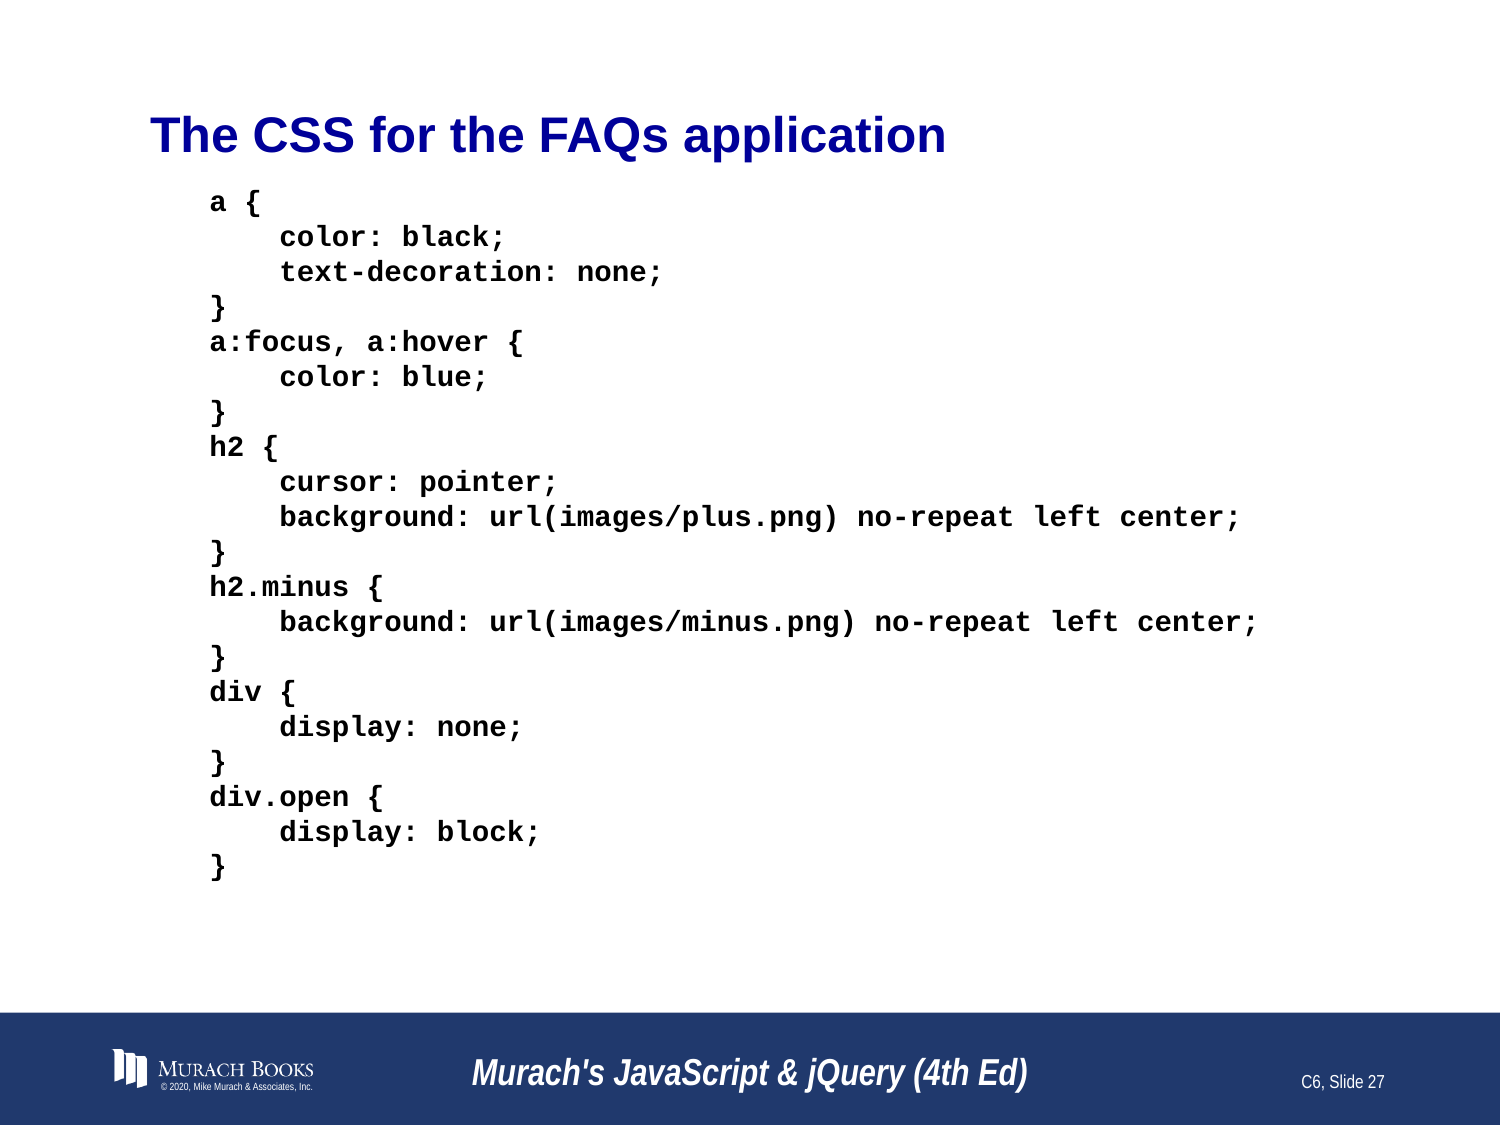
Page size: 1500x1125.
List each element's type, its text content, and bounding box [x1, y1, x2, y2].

slide_number Murach's JavaScript & jQuery (4th Ed) [463, 1025, 1050, 1100]
footer © 2020, Mike Murach & Associates, Inc. [12, 1025, 463, 1100]
slide_number C6, Slide 27 [1087, 1025, 1400, 1100]
title The CSS for the FAQs application [150, 102, 1350, 164]
list a { color: black; text-decoration: none; } a:focus, a:hover { color: blue; } h2 { cursor: pointer; background: url(images/plus.png) no-repeat left center; } h2.minus { background: url(images/minus.png) no-repeat left center; } div { display: none; } div.open { display: block; } [137, 174, 1350, 975]
